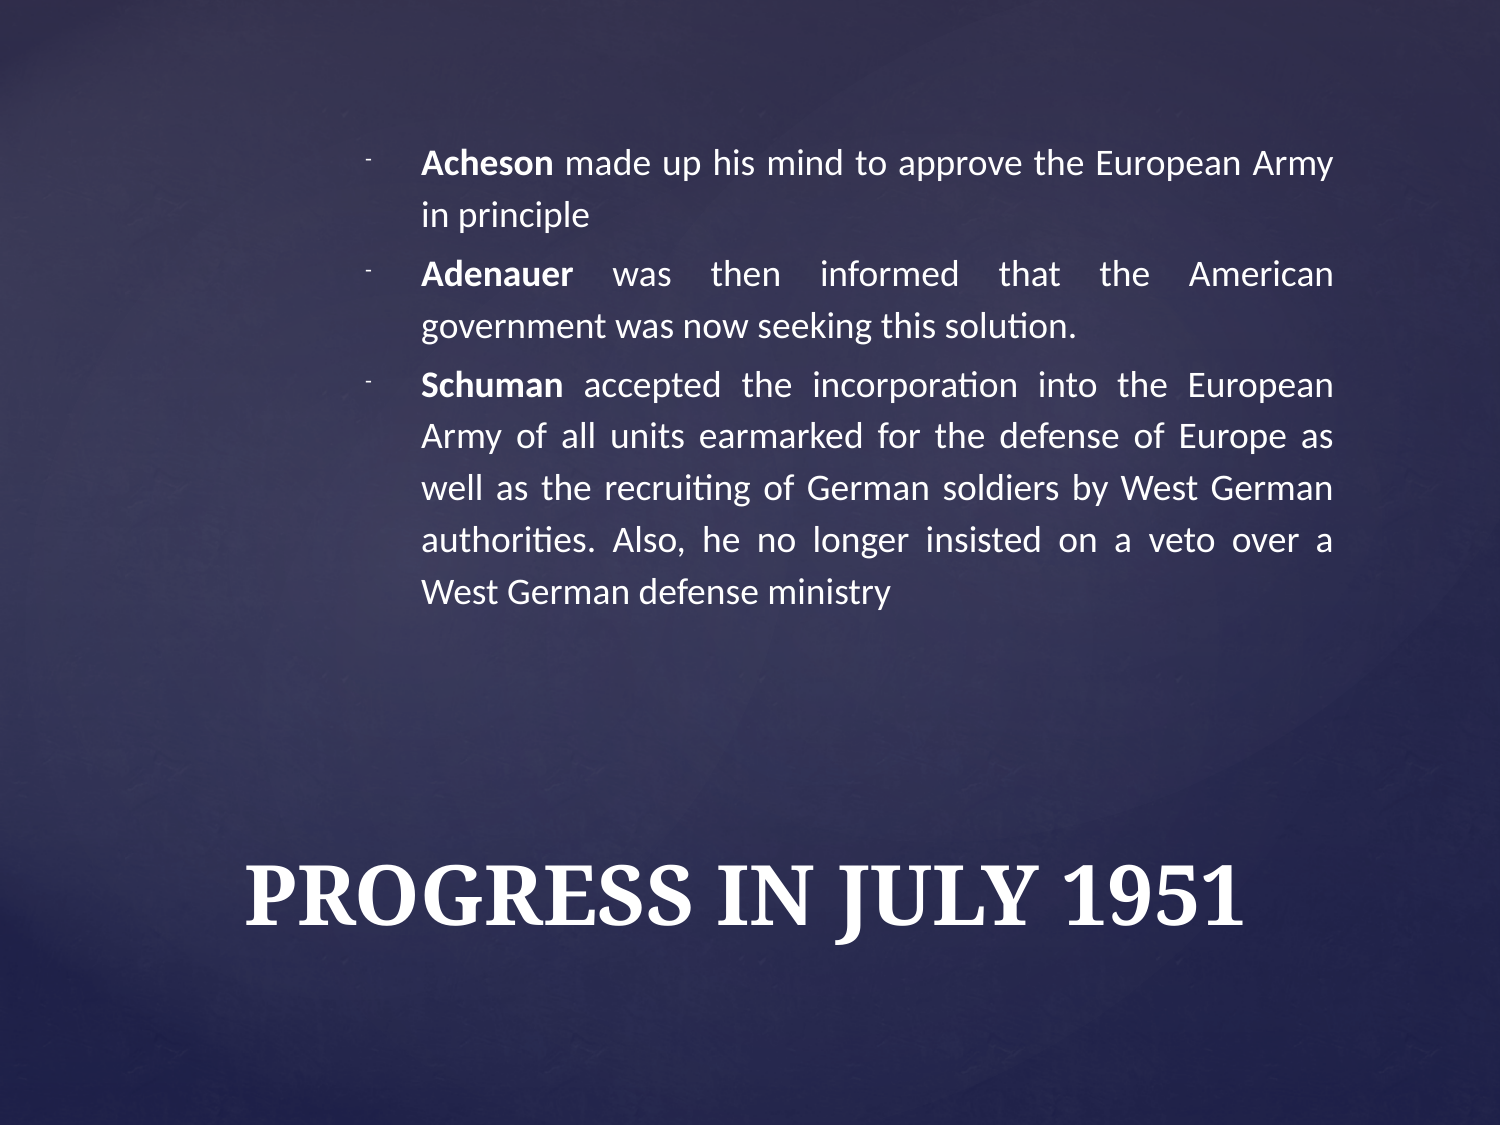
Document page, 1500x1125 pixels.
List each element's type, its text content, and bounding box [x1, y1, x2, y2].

title PROGRESS IN JULY 1951 [127, 800, 1365, 950]
list Acheson made up his mind to approve the European Army in principle Adenauer was then informed that the American government was now seeking this solution. Schuman accepted the incorporation into the European Army of all units earmarked for the defense of Europe as well as the recruiting of German soldiers by West German authorities. Also, he no longer insisted on a veto over a West German defense ministry [350, 112, 1350, 713]
